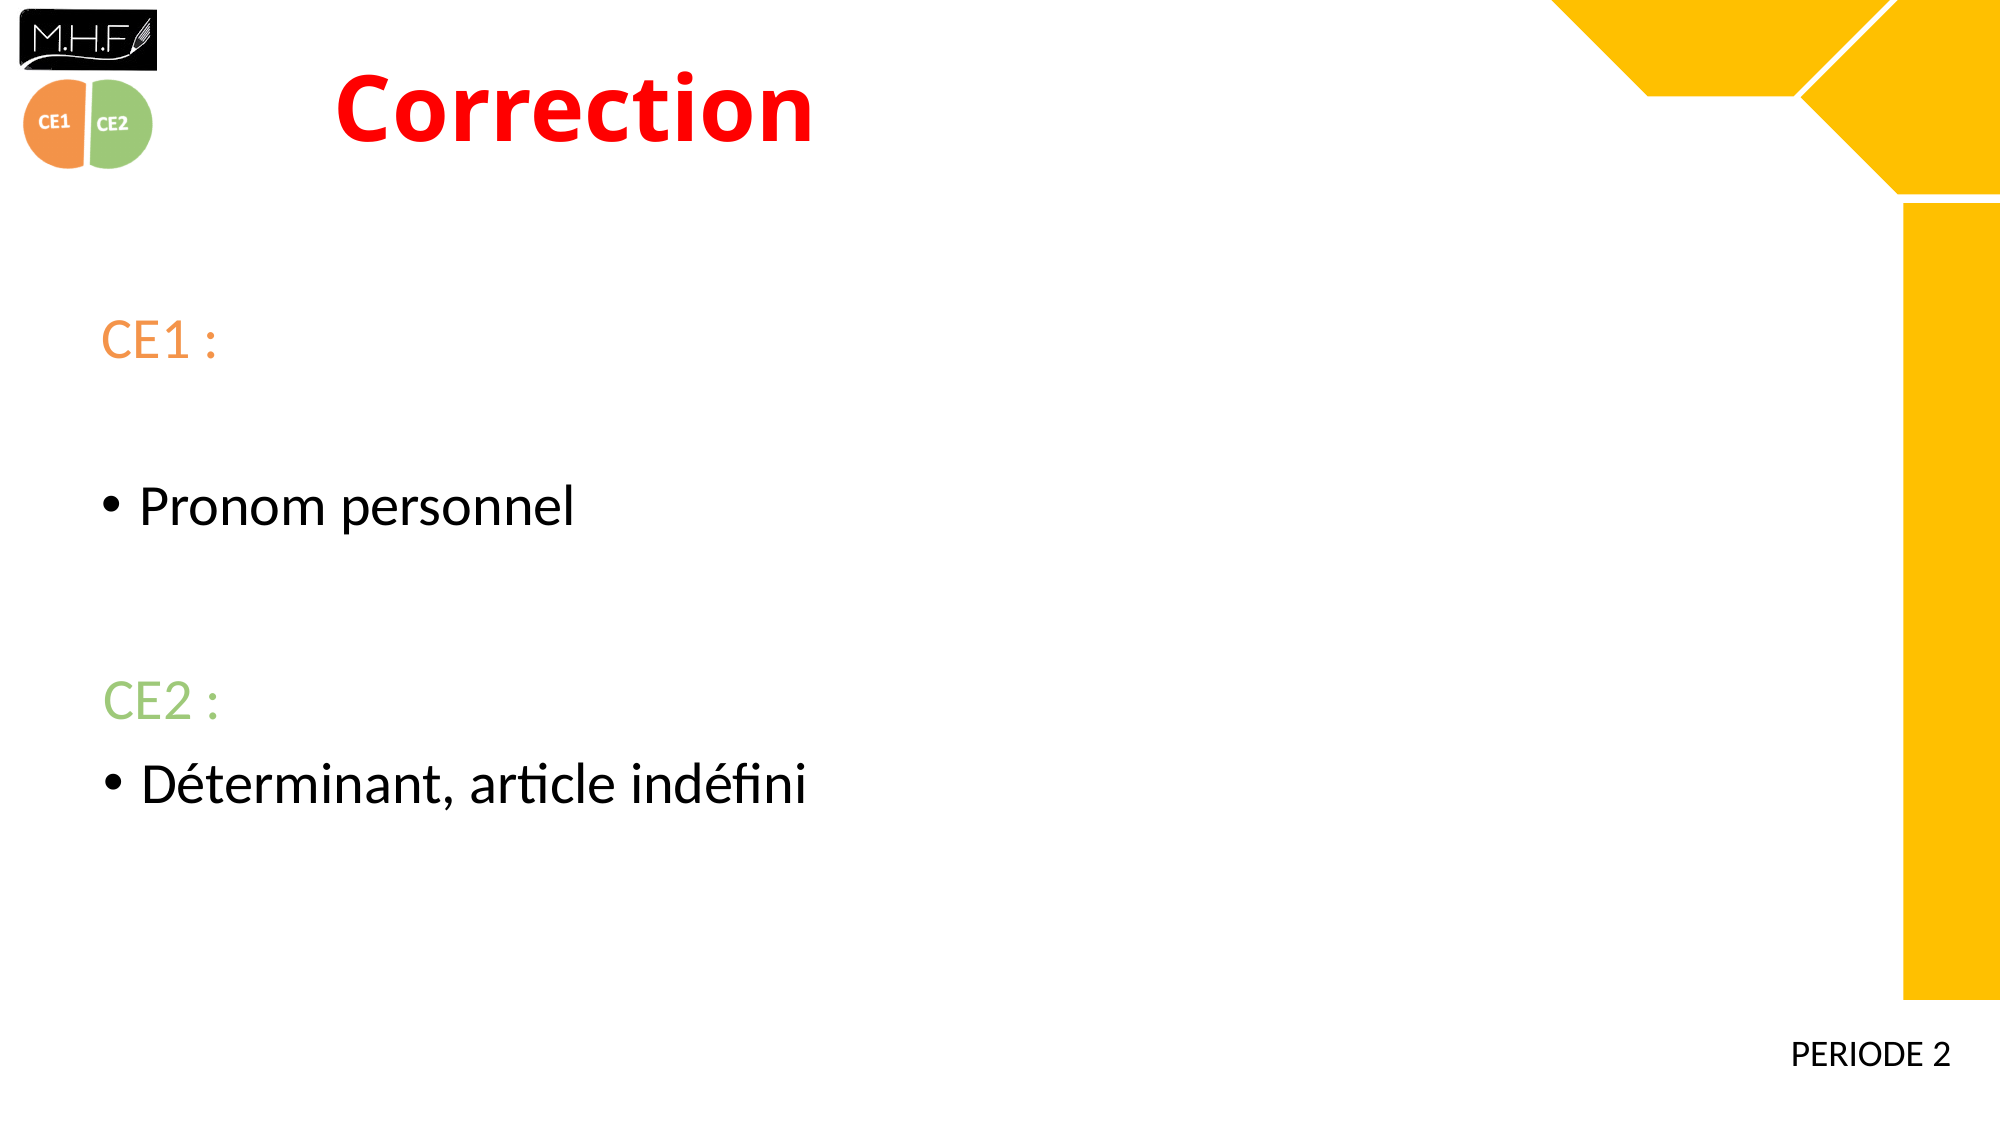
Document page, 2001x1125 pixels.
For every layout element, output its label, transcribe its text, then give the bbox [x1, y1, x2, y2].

text_box [1799, 0, 2000, 196]
text_box [1549, 0, 1892, 98]
title Correction [318, 3, 1865, 221]
picture [1, 7, 177, 207]
text_box [1902, 202, 2000, 1001]
text_box PERIODE 2 [1362, 1021, 1967, 1125]
list CE1 : Pronom personnel [86, 300, 1623, 620]
text_box CE2 : Déterminant, article indéfini [88, 661, 1598, 912]
